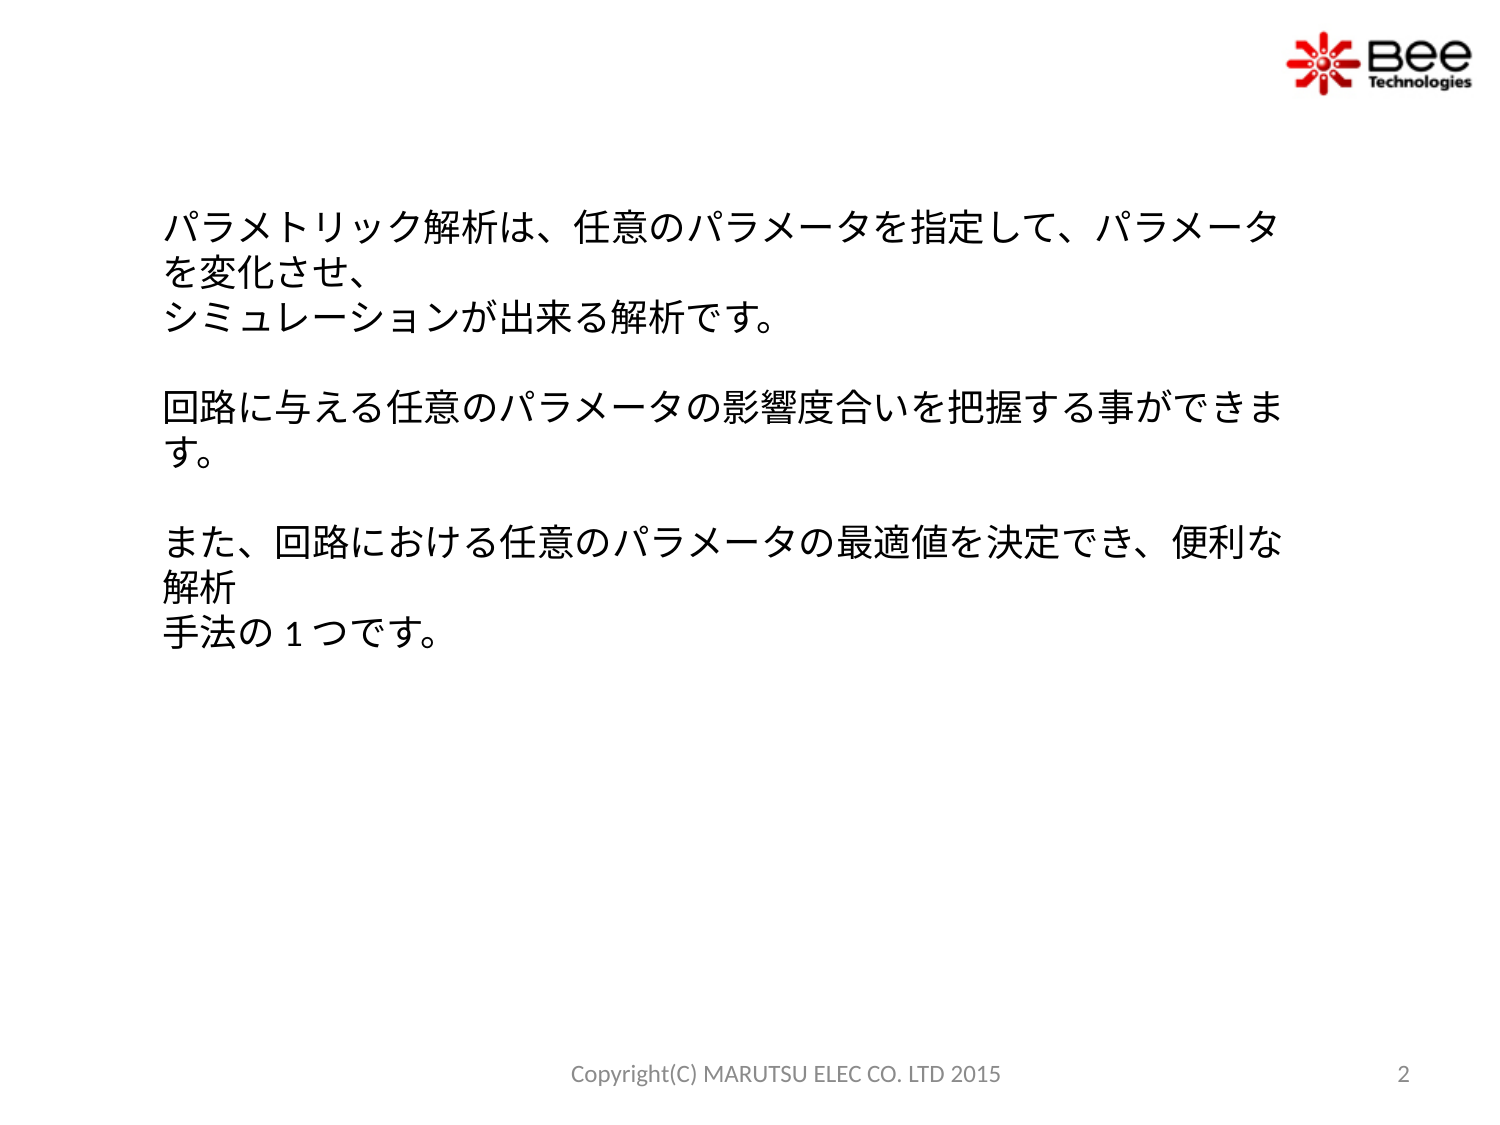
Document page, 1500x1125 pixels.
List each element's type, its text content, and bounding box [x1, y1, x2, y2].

text_box パラメトリック解析は、任意のパラメータを指定して、パラメータを変化させ、 シミュレーションが出来る解析です。 回路に与える任意のパラメータの影響度合いを把握する事ができます。 また、回路における任意のパラメータの最適値を決定でき、便利な解析 手法の1つです。 [147, 196, 1329, 661]
footer Copyright(C) MARUTSU ELEC CO. LTD 2015 [363, 1042, 1211, 1103]
slide_number 2 [1211, 1042, 1425, 1103]
picture [1280, 23, 1477, 105]
